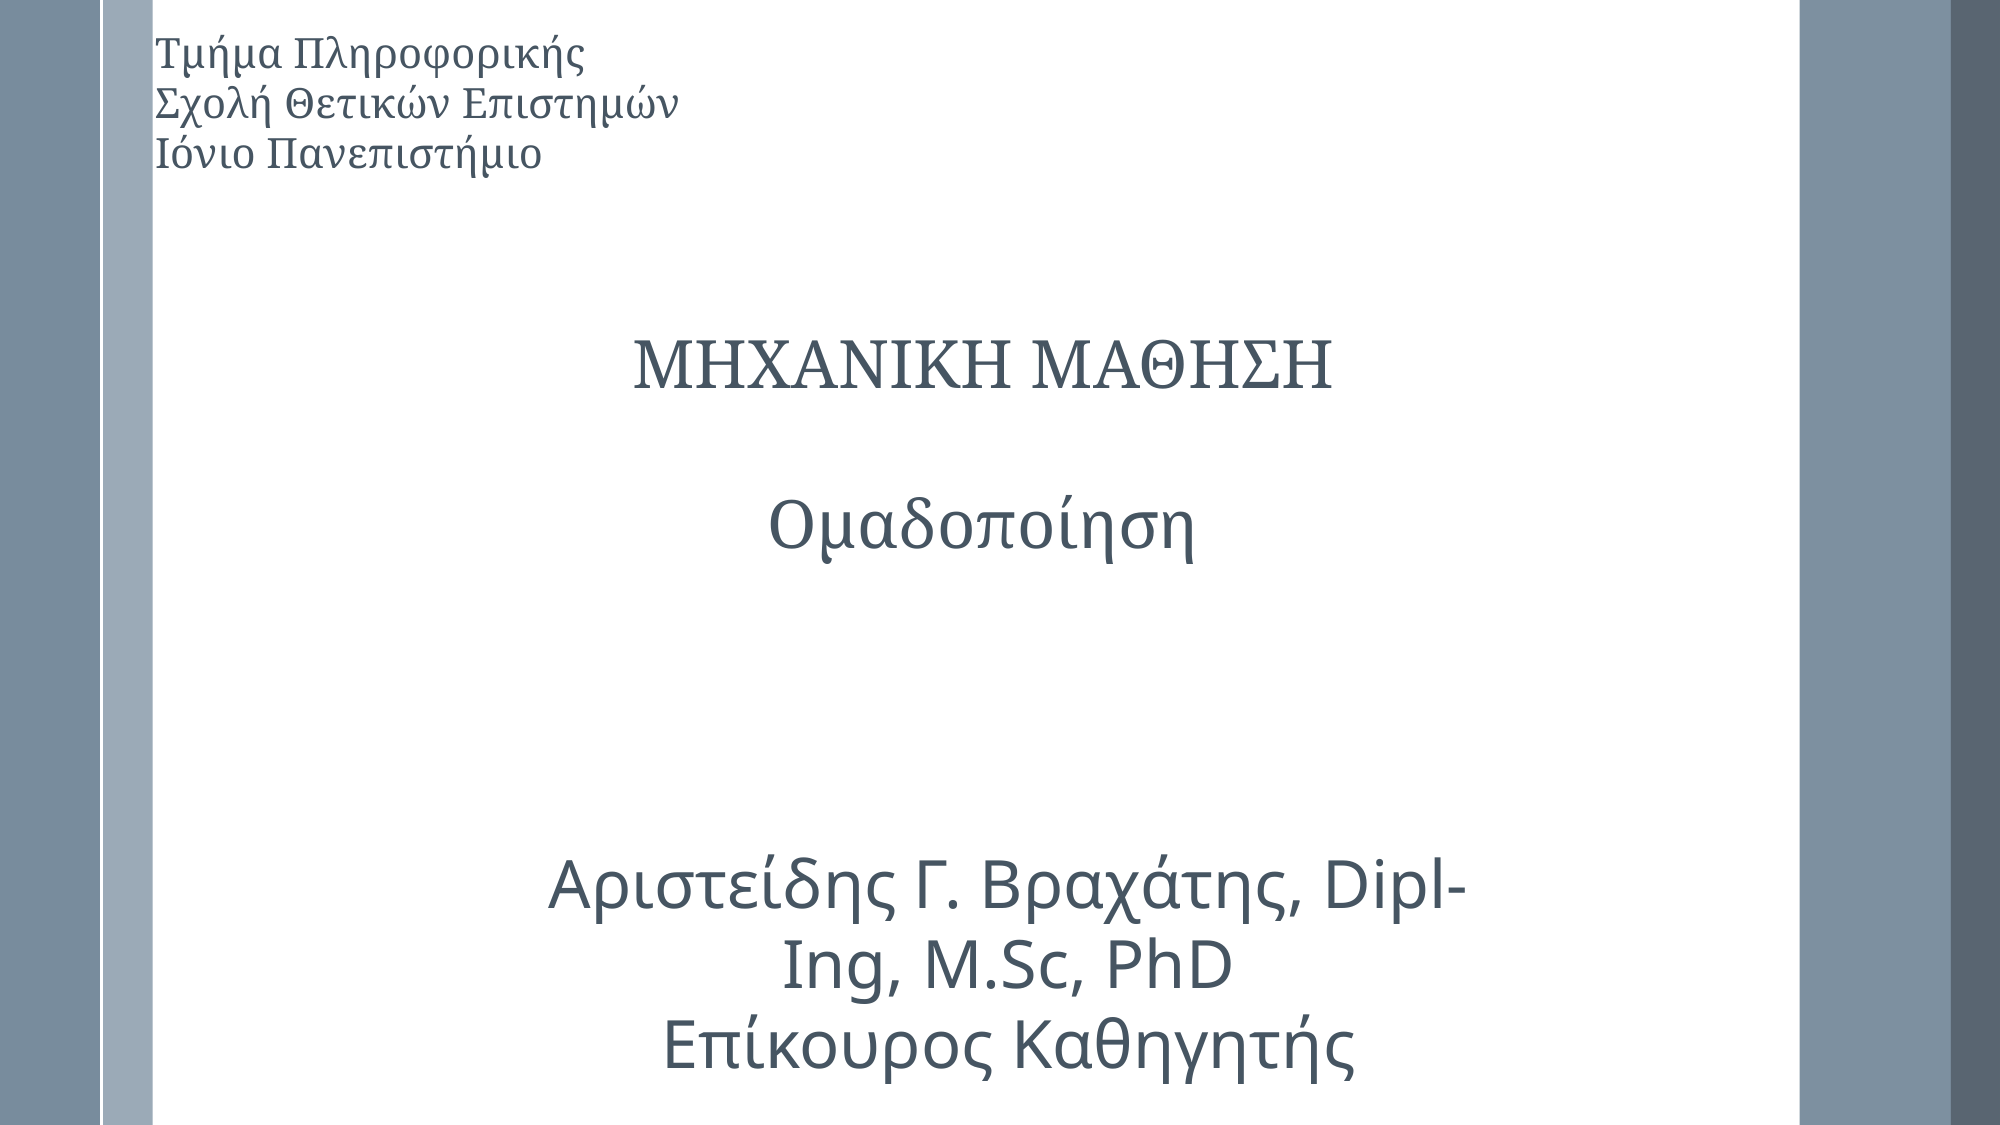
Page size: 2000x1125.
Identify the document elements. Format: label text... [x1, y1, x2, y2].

text_box ΜΗΧΑΝΙΚΗ ΜΑΘΗΣΗ Ομαδοποίηση [503, 314, 1464, 569]
text_box Τμήμα Πληροφορικής Σχολή Θετικών Επιστημών Ιόνιο Πανεπιστήμιο [140, 19, 707, 184]
text_box Αριστείδης Γ. Βραχάτης, Dipl-Ing, M.Sc, PhD Επίκουρος Καθηγητής [508, 834, 1509, 1089]
